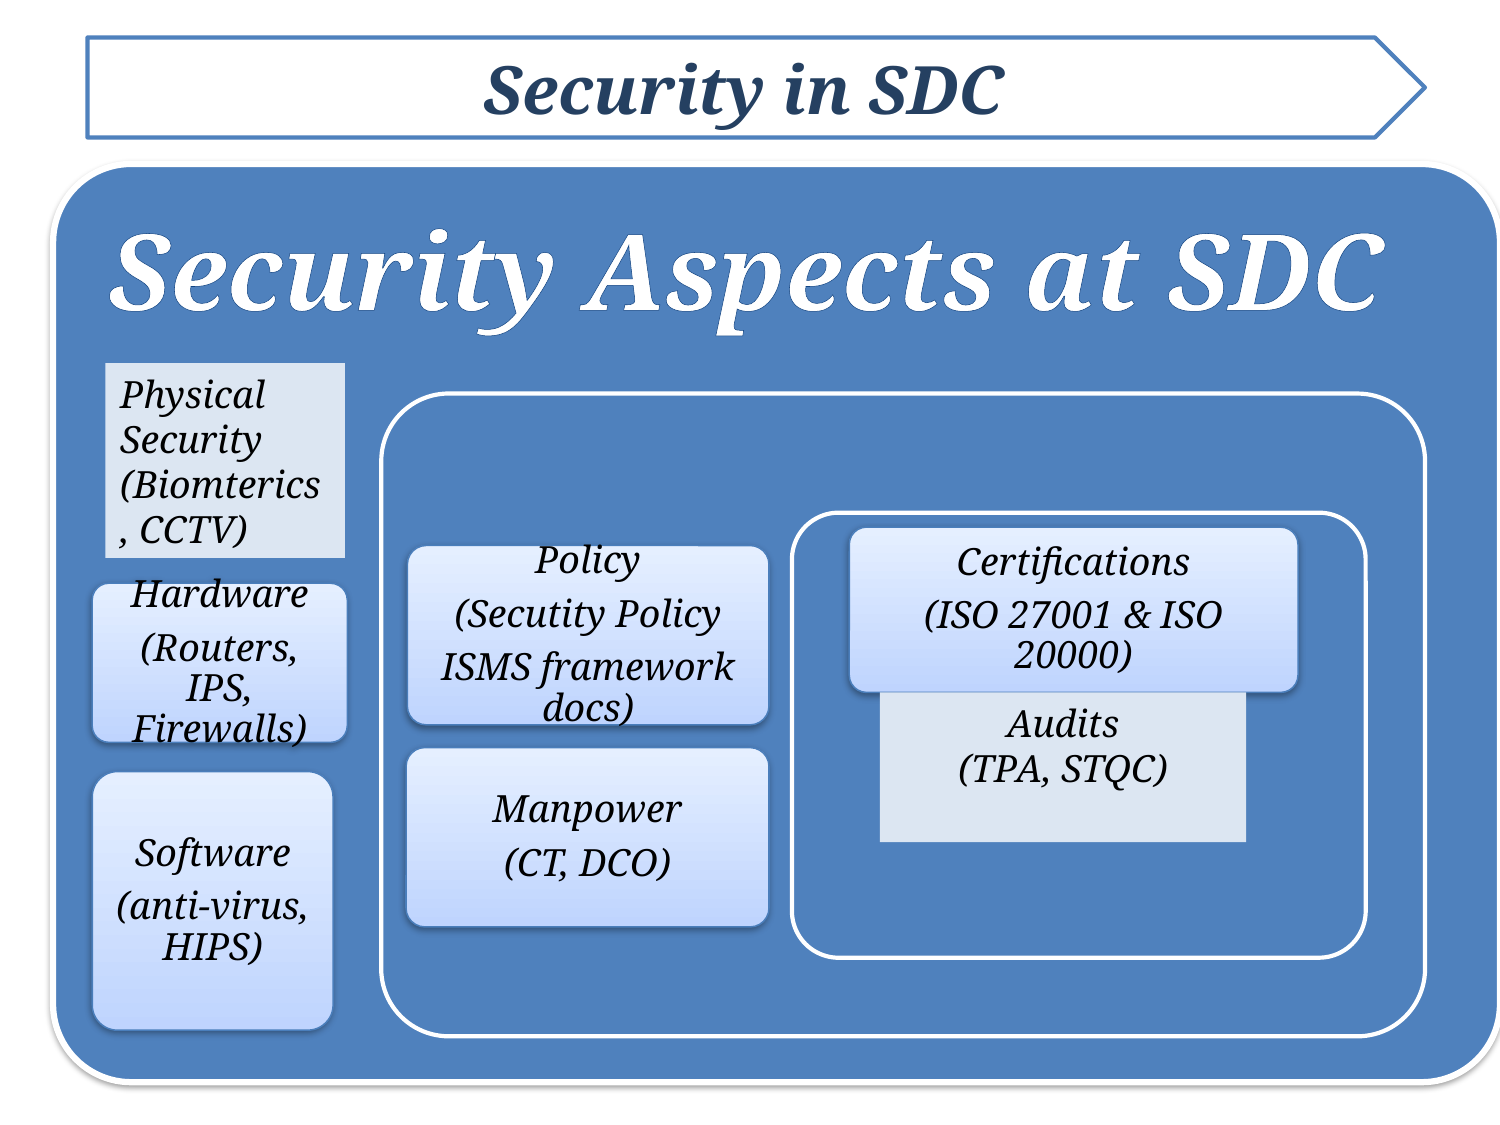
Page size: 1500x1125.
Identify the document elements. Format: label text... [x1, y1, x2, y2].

text_box Security in SDC [85, 35, 1428, 140]
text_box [52, 163, 1500, 1083]
